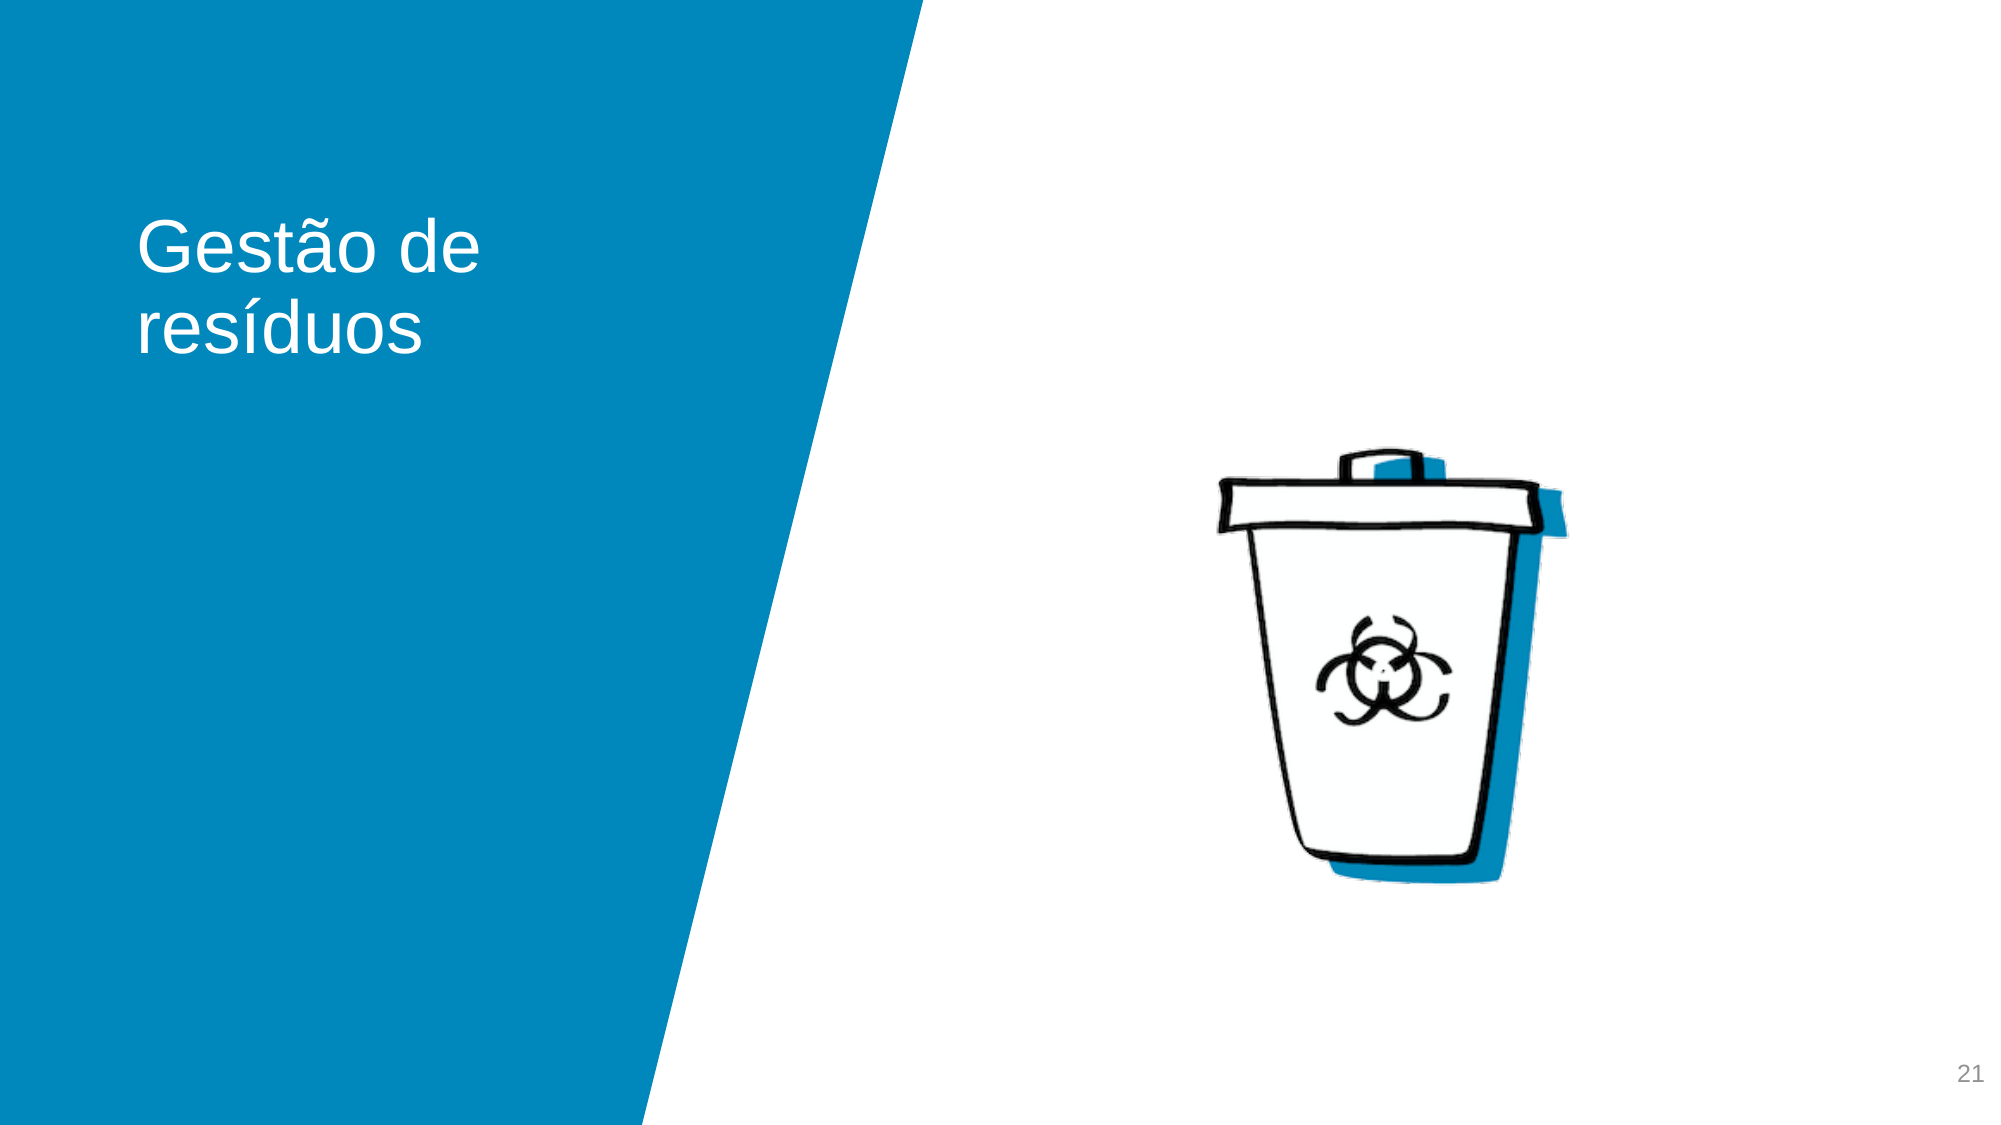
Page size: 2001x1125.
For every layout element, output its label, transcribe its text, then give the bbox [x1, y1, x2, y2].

picture [1126, 368, 1826, 1010]
title Gestão de resíduos [136, 0, 775, 371]
slide_number 21 [1550, 1042, 2000, 1103]
